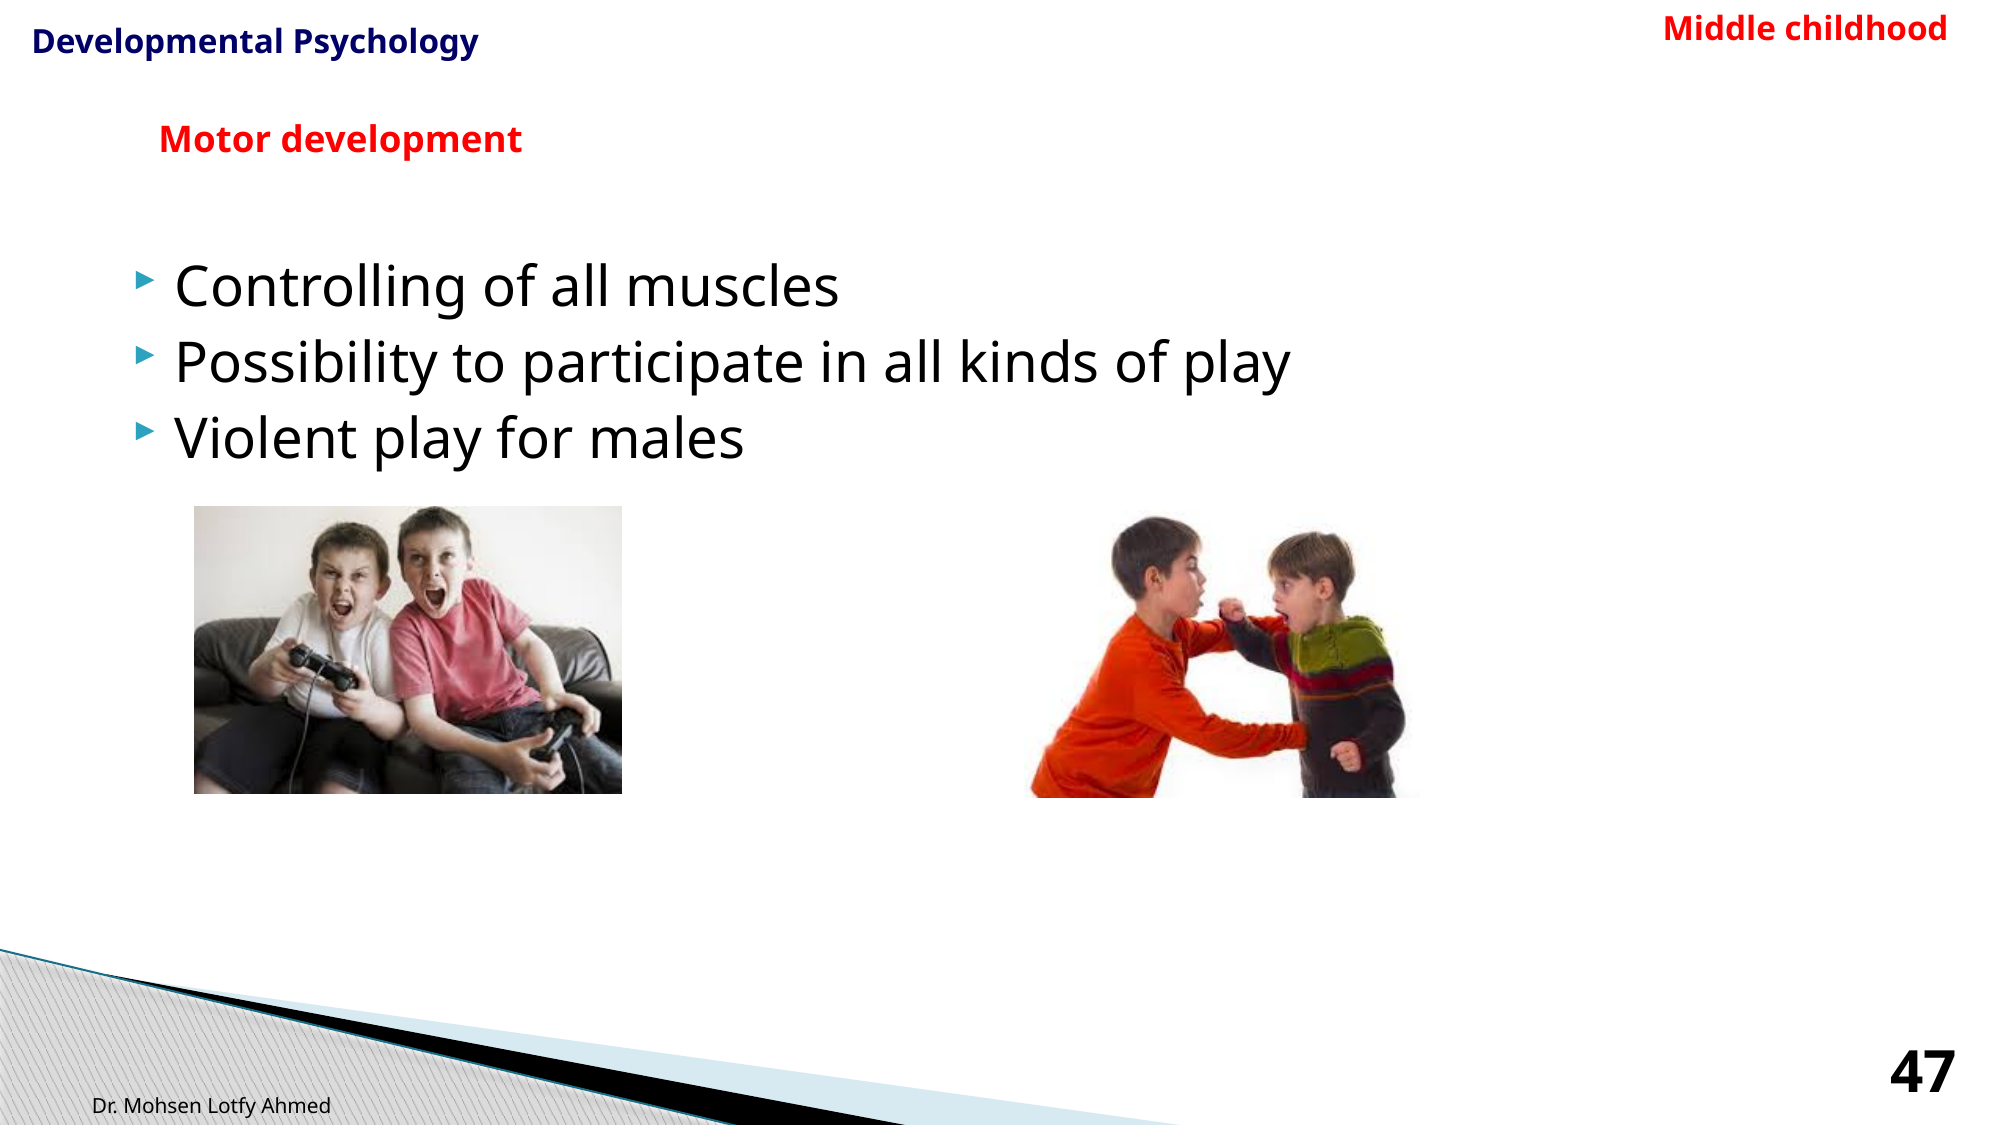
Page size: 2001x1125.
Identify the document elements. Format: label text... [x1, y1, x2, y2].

text_box Developmental Psychology [16, 12, 767, 68]
slide_number 47 [1862, 1026, 1972, 1112]
title Motor development [116, 62, 1900, 213]
picture [1024, 486, 1420, 799]
list Controlling of all muscles Possibility to participate in all kinds of play Violent play for males [99, 243, 1900, 986]
text_box Middle childhood [1647, 0, 2000, 55]
picture [194, 506, 622, 795]
footer Dr. Mohsen Lotfy Ahmed [0, 1065, 347, 1125]
